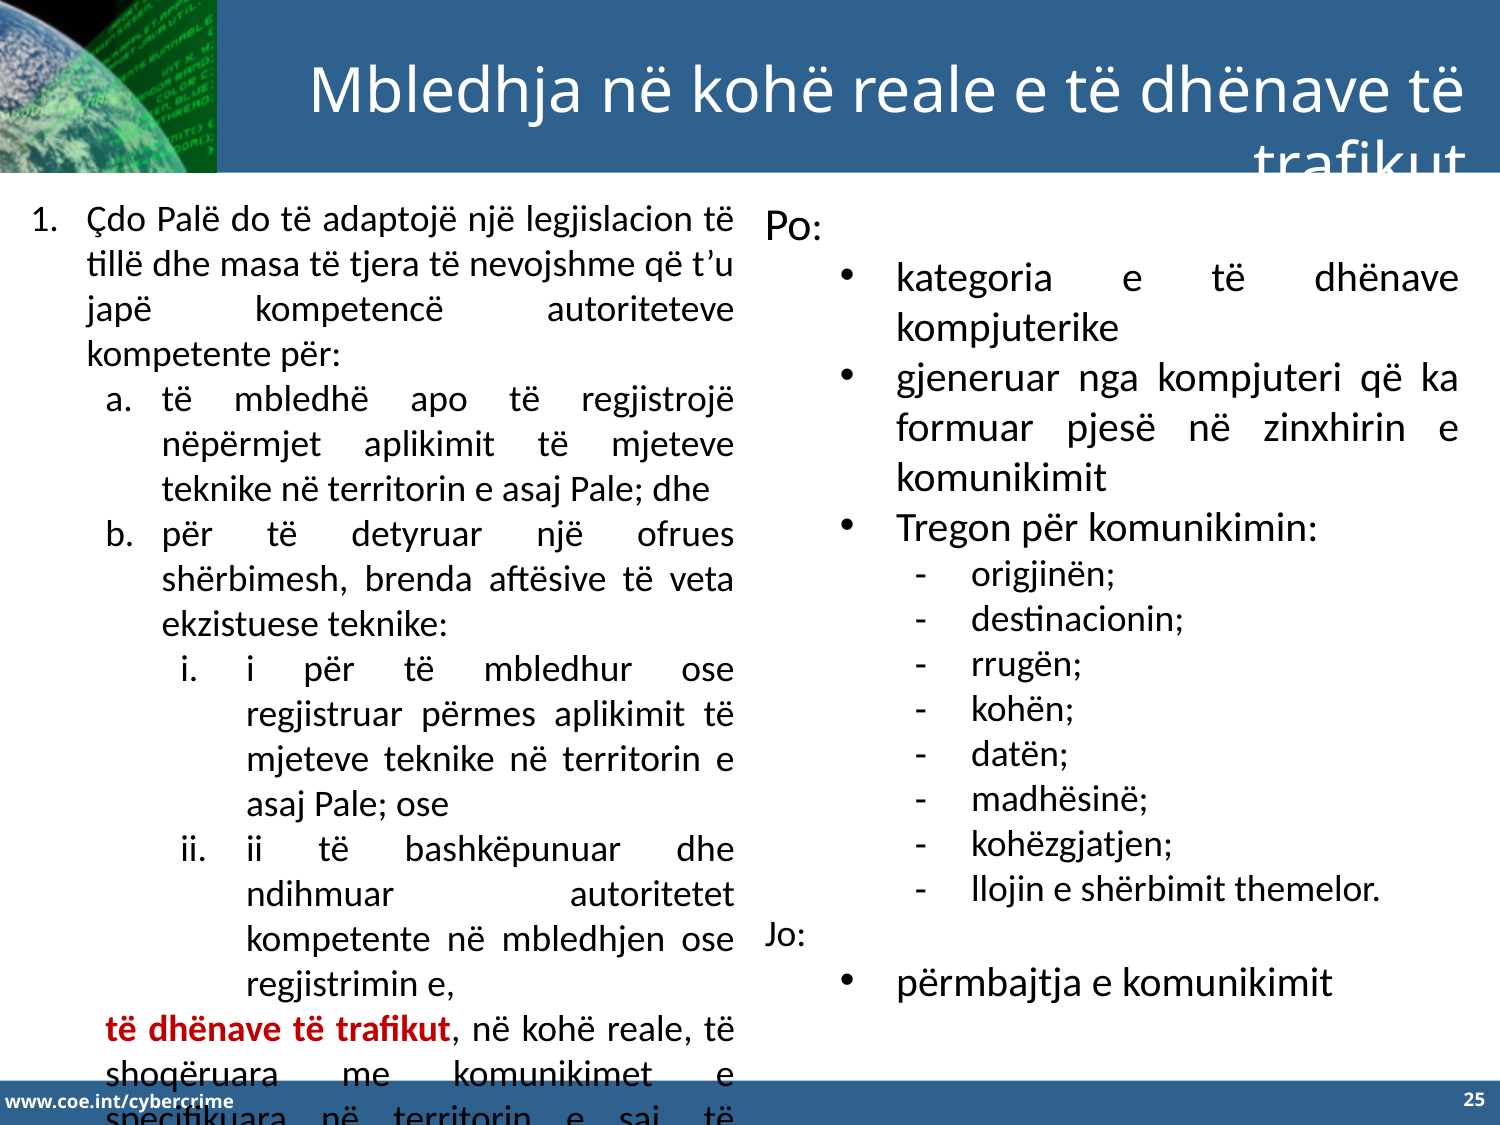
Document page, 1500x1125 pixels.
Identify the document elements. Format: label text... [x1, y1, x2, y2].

text_box Çdo Palë do të adaptojë një legjislacion të tillë dhe masa të tjera të nevojshme që t’u japë kompetencë autoriteteve kompetente për: të mbledhë apo të regjistrojë nëpërmjet aplikimit të mjeteve teknike në territorin e asaj Pale; dhe për të detyruar një ofrues shërbimesh, brenda aftësive të veta ekzistuese teknike: i për të mbledhur ose regjistruar përmes aplikimit të mjeteve teknike në territorin e asaj Pale; ose ii të bashkëpunuar dhe ndihmuar autoritetet kompetente në mbledhjen ose regjistrimin e, të dhënave të trafikut, në kohë reale, të shoqëruara me komunikimet e specifikuara në territorin e saj, të transmetuara nëpërmjet një sistemi kompjuterik. [15, 186, 750, 1125]
picture [0, 0, 217, 173]
text_box Mbledhja në kohë reale e të dhënave të trafikut [230, 42, 1483, 208]
text_box Po: kategoria e të dhënave kompjuterike gjeneruar nga kompjuteri që ka formuar pjesë në zinxhirin e komunikimit Tregon për komunikimin: origjinën; destinacionin; rrugën; kohën; datën; madhësinë; kohëzgjatjen; llojin e shërbimit themelor. Jo: përmbajtja e komunikimit [749, 208, 1475, 1012]
